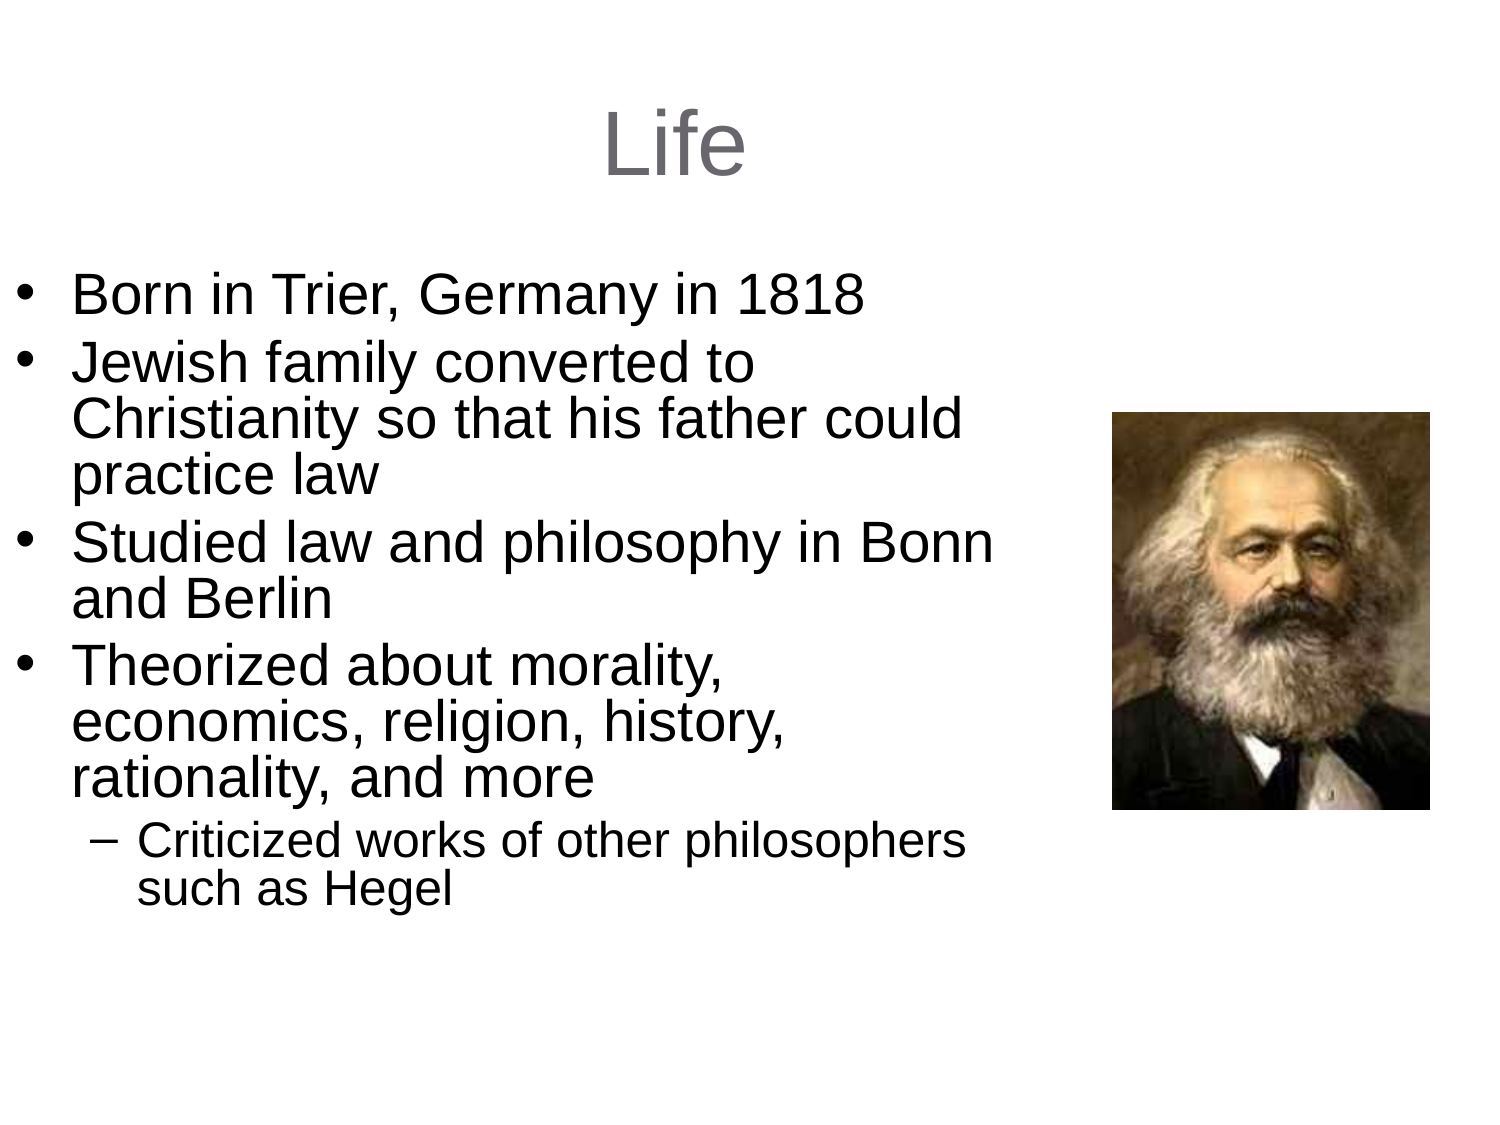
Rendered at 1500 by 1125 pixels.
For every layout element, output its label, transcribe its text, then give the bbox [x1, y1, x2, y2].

picture [1112, 412, 1430, 810]
list Born in Trier, Germany in 1818 Jewish family converted to Christianity so that his father could practice law Studied law and philosophy in Bonn and Berlin Theorized about morality, economics, religion, history, rationality, and more Criticized works of other philosophers such as Hegel [0, 262, 1025, 1125]
title Life [0, 45, 1350, 233]
